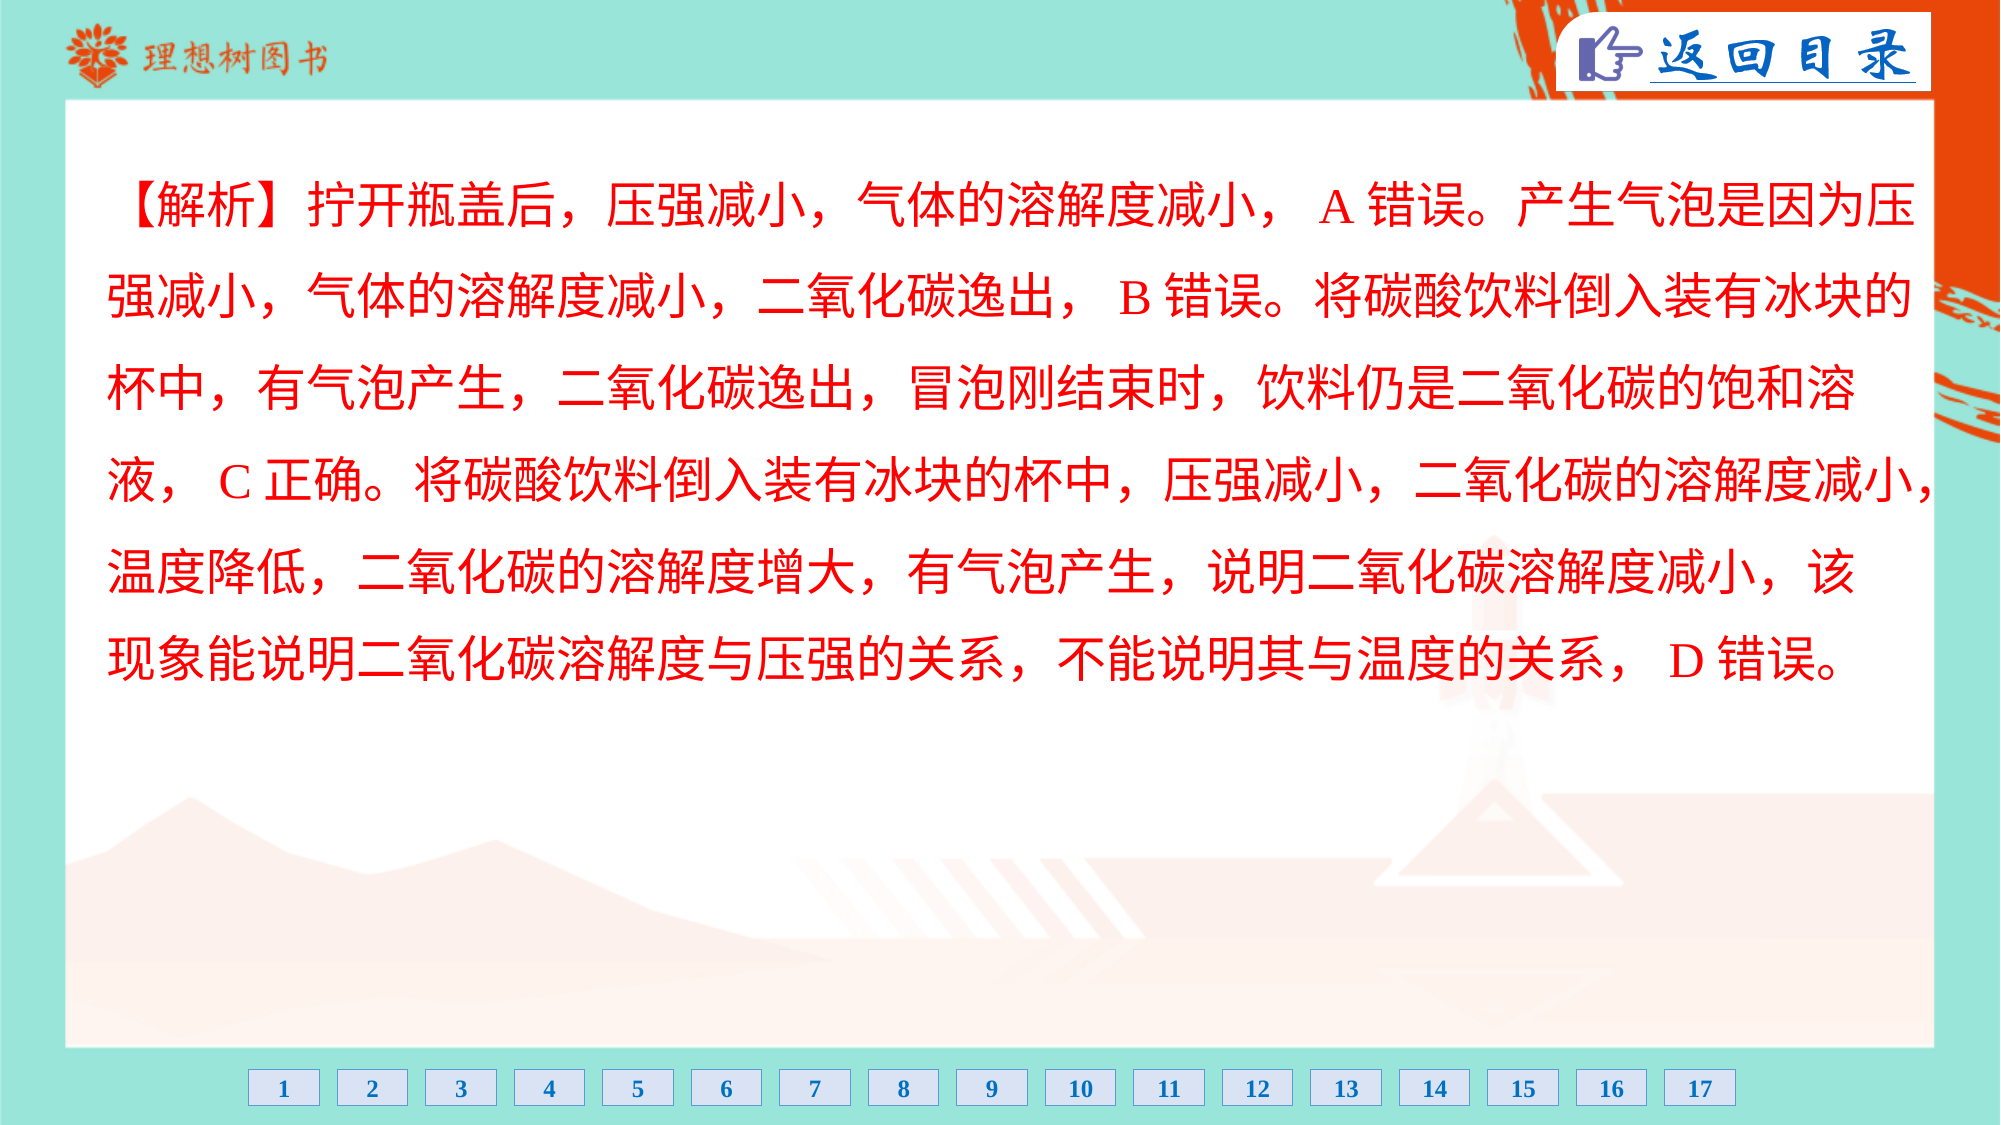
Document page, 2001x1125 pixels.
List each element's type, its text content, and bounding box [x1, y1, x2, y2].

picture [0, 0, 2000, 1125]
text_box 【解析】拧开瓶盖后，压强减小，气体的溶解度减小，A错误。产生气泡是因为压 强减小，气体的溶解度减小，二氧化碳逸出，B错误。将碳酸饮料倒入装有冰块的 杯中，有气泡产生，二氧化碳逸出，冒泡刚结束时，饮料仍是二氧化碳的饱和溶 液，C正确。将碳酸饮料倒入装有冰块的杯中，压强减小，二氧化碳的溶解度减小， 温度降低，二氧化碳的溶解度增大，有气泡产生，说明二氧化碳溶解度减小，该 现象能说明二氧化碳溶解度与压强的关系，不能说明其与温度的关系，D错误。 [106, 141, 1895, 678]
